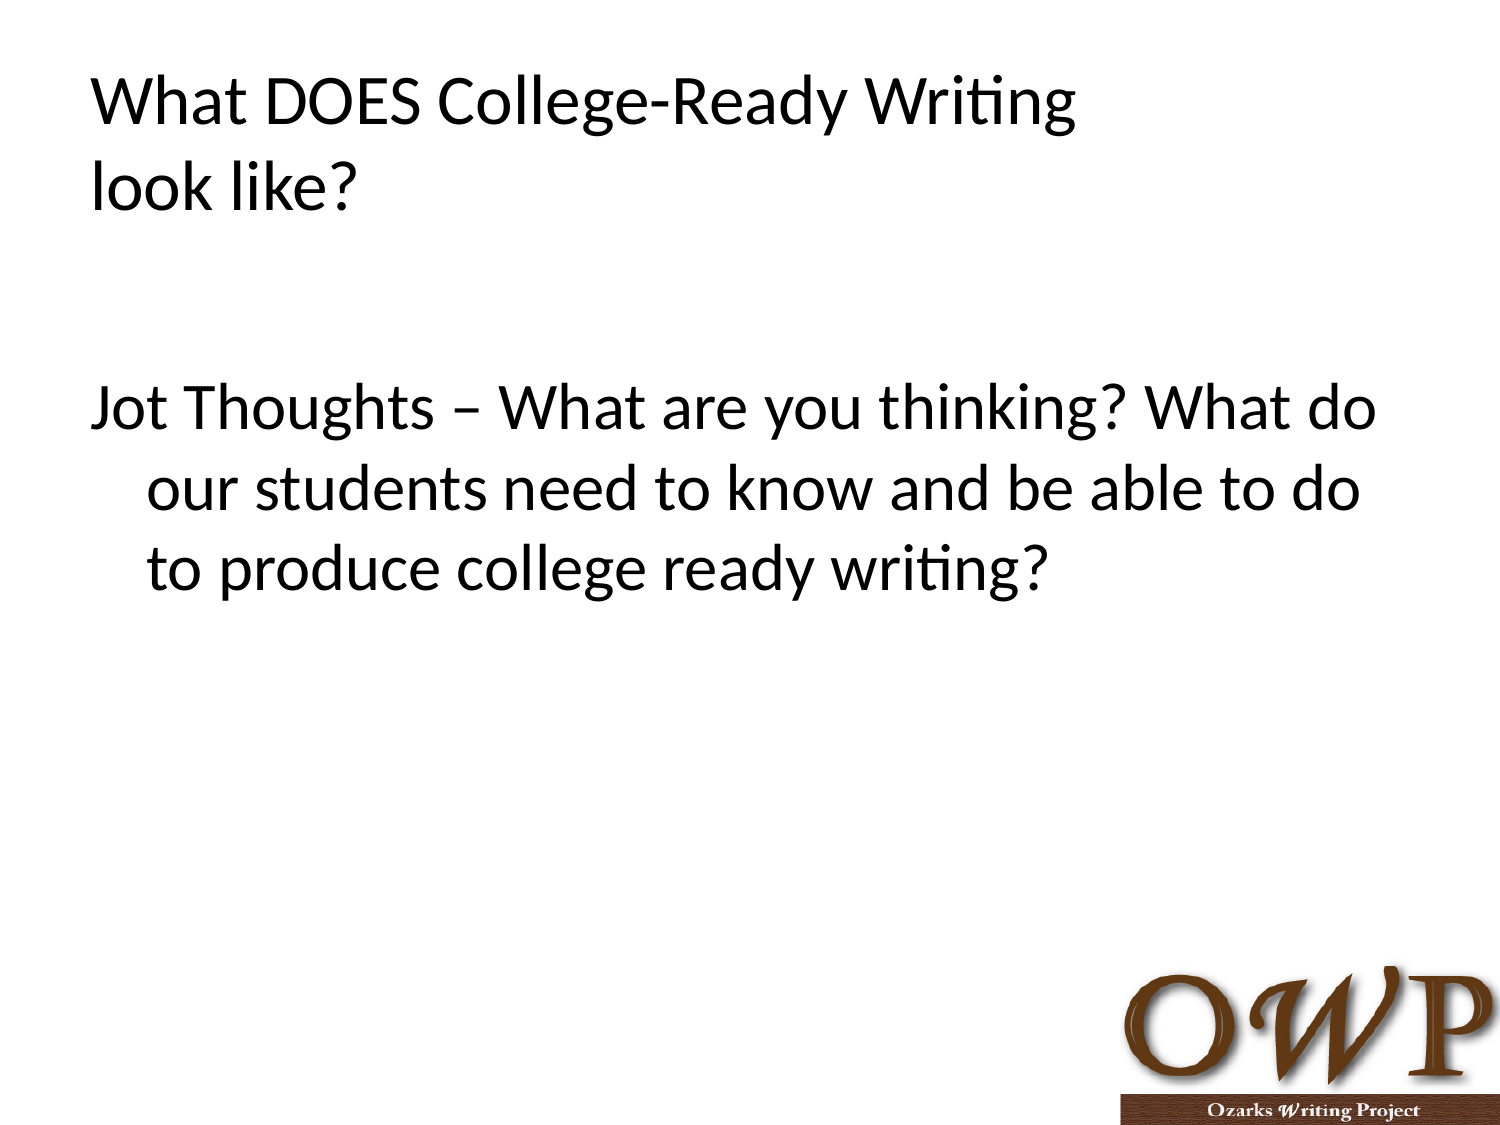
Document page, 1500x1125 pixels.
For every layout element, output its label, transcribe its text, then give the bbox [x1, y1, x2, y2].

title What DOES College-Ready Writing look like? [74, 44, 1426, 233]
list Jot Thoughts – What are you thinking? What do our students need to know and be able to do to produce college ready writing? [74, 262, 1426, 1006]
picture [1120, 957, 1500, 1125]
